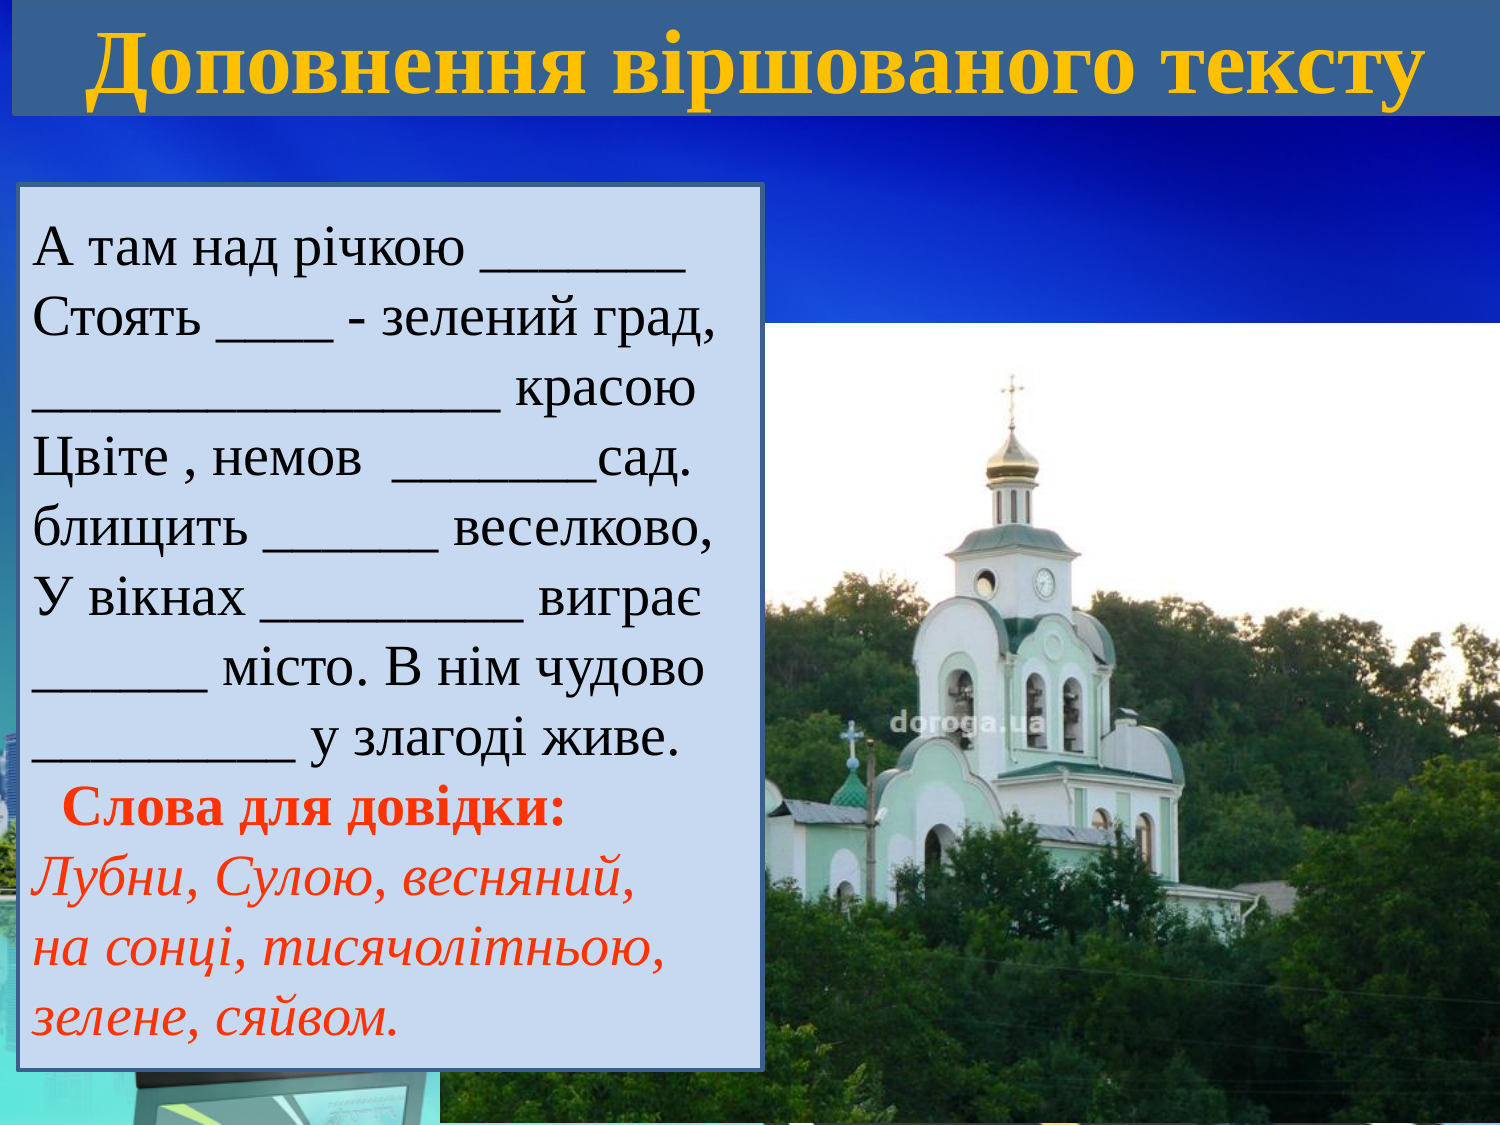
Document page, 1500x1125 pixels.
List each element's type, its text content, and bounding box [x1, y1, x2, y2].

picture [0, 0, 1500, 1125]
text_box Доповнення віршованого тексту [12, 0, 1500, 116]
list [439, 323, 1500, 1123]
text_box А там над річкою _______ Стоять ____ - зелений град, ________________ красою Цвіте , немов _______сад. блищить ______ веселково, У вікнах _________ виграє ______ місто. В нім чудово _________ у злагоді живе. Слова для довідки: Лубни, Сулою, весняний, на сонці, тисячолітньою, зелене, сяйвом. [16, 182, 765, 1072]
